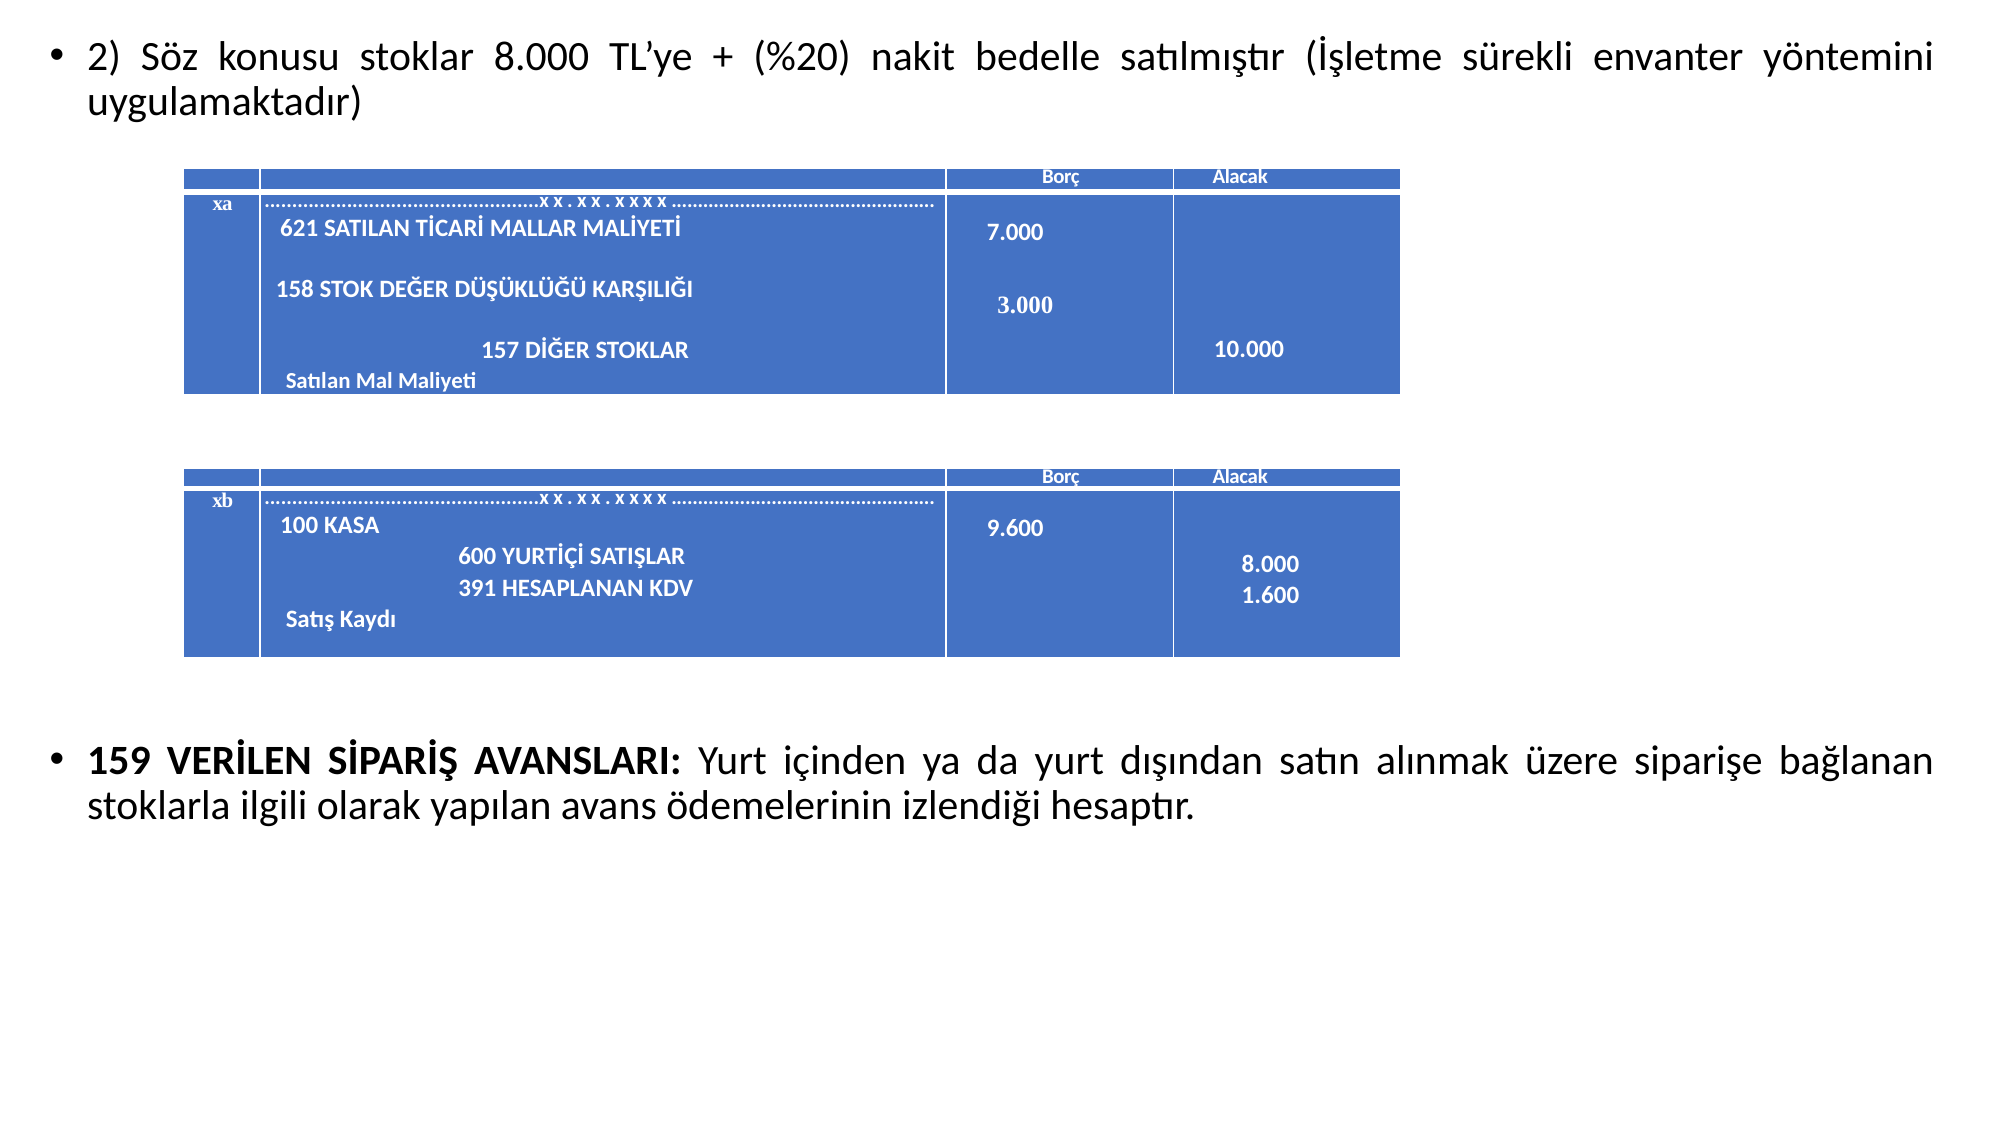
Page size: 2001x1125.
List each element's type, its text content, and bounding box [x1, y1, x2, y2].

table_cell 10.000 [1174, 195, 1400, 394]
table_header [261, 169, 945, 189]
table_header Borç [947, 169, 1173, 189]
table_cell 8.000 1.600 [1174, 491, 1400, 657]
table_header Borç [947, 469, 1173, 486]
table_header Alacak [1174, 469, 1400, 486]
table_cell 7.000 3.000 [947, 195, 1173, 394]
table_cell 9.600 [947, 491, 1173, 657]
table_cell xb [184, 491, 259, 657]
table_header [184, 469, 259, 486]
table_cell ..................................................xx.xx.xxxx.................................................. 100 KASA 600 YURTİÇİ SATIŞLAR 391 HESAPLANAN KDV Satış Kaydı [261, 491, 945, 657]
table_header Alacak [1174, 169, 1400, 189]
table_cell ..................................................xx.xx.xxxx.................................................. 621 SATILAN TİCARİ MALLAR MALİYETİ 158 STOK DEĞER DÜŞÜKLÜĞÜ KARŞILIĞI 157 DİĞER STOKLAR Satılan Mal Maliyeti [261, 195, 945, 394]
list 2) Söz konusu stoklar 8.000 TL’ye + (%20) nakit bedelle satılmıştır (İşletme sürekli envanter yöntemini uygulamaktadır) 159 VERİLEN SİPARİŞ AVANSLARI: Yurt içinden ya da yurt dışından satın alınmak üzere siparişe bağlanan stoklarla ilgili olarak yapılan avans ödemelerinin izlendiği hesaptır. [34, 26, 1950, 1081]
table_header [261, 469, 945, 486]
table_cell xa [184, 195, 259, 394]
table_header [184, 169, 259, 189]
